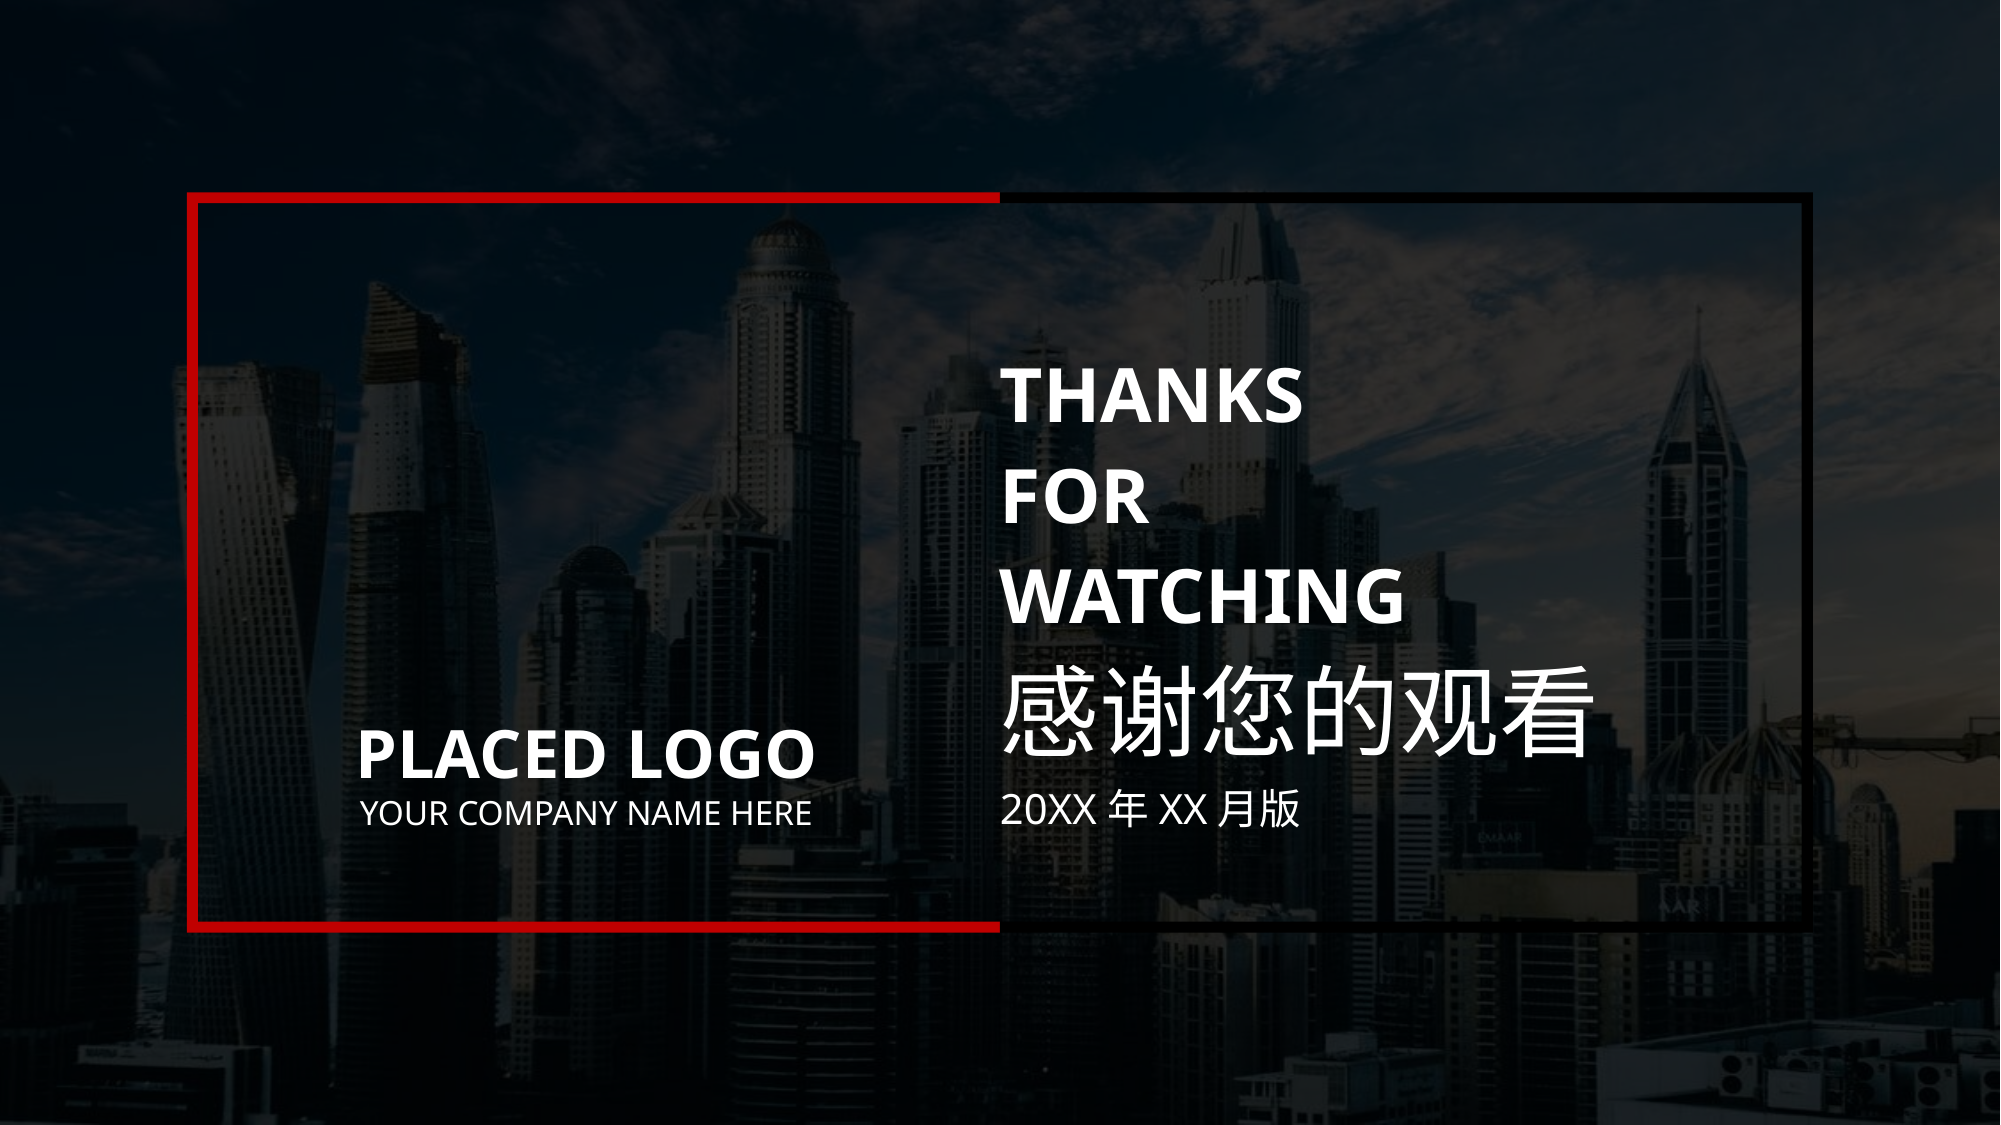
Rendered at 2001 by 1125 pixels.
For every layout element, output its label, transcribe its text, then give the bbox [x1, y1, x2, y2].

text_box [186, 191, 999, 934]
text_box [999, 191, 1814, 934]
text_box WATCHING [999, 541, 1506, 647]
text_box 感谢您的观看 [999, 642, 1801, 775]
text_box FOR [999, 446, 1506, 541]
text_box 20XX年XX月版 [999, 775, 1804, 841]
text_box THANKS [999, 340, 1506, 446]
picture [0, 0, 2000, 1125]
text_box PLACED LOGO YOUR COMPANY NAME HERE [319, 705, 854, 840]
